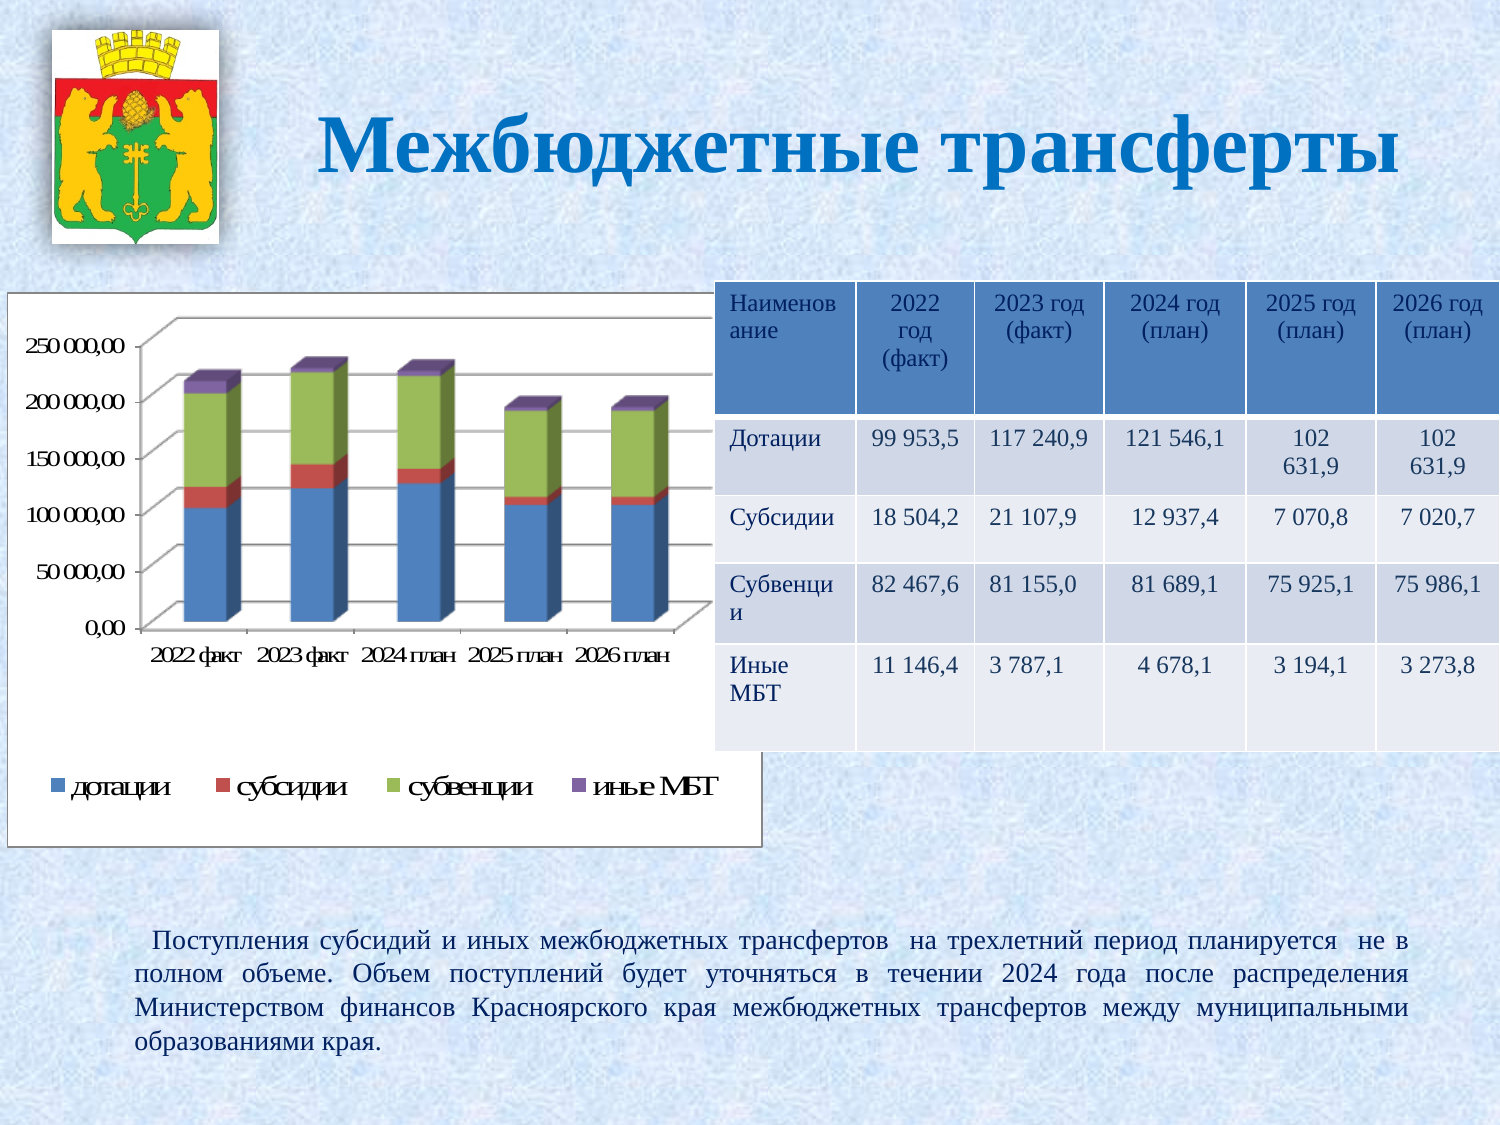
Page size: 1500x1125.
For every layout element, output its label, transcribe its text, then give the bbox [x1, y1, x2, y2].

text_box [0, 284, 768, 851]
table_cell 75 986,1 [1377, 564, 1499, 643]
table_cell Субвенции [772, 564, 855, 643]
table_cell 82 467,6 [857, 564, 974, 643]
table_header 2024 год (план) [1105, 282, 1245, 414]
table_cell 21 107,9 [975, 496, 1103, 562]
table_cell 99 953,5 [857, 420, 974, 495]
table_cell 121 546,1 [1105, 420, 1245, 495]
table_cell 4 678,1 [1105, 645, 1245, 751]
list Поступления субсидий и иных межбюджетных трансфертов на трехлетний период планируется не в полном объеме. Объем поступлений будет уточняться в течении 2024 года после распределения Министерством финансов Красноярского края межбюджетных трансфертов между муниципальными образованиями края. [74, 913, 1426, 1067]
table_header Наименование [715, 282, 855, 414]
table_cell 3 194,1 [1247, 645, 1375, 751]
table_header 2025 год (план) [1247, 282, 1375, 414]
title Межбюджетные трансферты [292, 44, 1426, 233]
table_cell Иные МБТ [772, 645, 855, 751]
table_cell 102 631,9 [1377, 420, 1499, 495]
table_cell 81 155,0 [975, 564, 1103, 643]
table_cell 7 070,8 [1247, 496, 1375, 562]
table_cell 117 240,9 [975, 420, 1103, 495]
table_cell 81 689,1 [1105, 564, 1245, 643]
table_cell 75 925,1 [1247, 564, 1375, 643]
table_cell 7 020,7 [1377, 496, 1499, 562]
table_cell 102 631,9 [1247, 420, 1375, 495]
table_cell 11 146,4 [857, 645, 974, 751]
table_cell 3 273,8 [1377, 645, 1499, 751]
table_header 2023 год (факт) [975, 282, 1103, 414]
table_cell 18 504,2 [857, 496, 974, 562]
table_cell 3 787,1 [975, 645, 1103, 751]
table_cell 12 937,4 [1105, 496, 1245, 562]
table_header 2026 год (план) [1377, 282, 1499, 414]
table_cell Субсидии [772, 496, 855, 562]
picture [0, 0, 1500, 284]
table_cell Дотации [772, 420, 855, 495]
picture [0, 752, 1500, 1125]
table_header 2022 год (факт) [857, 282, 974, 414]
